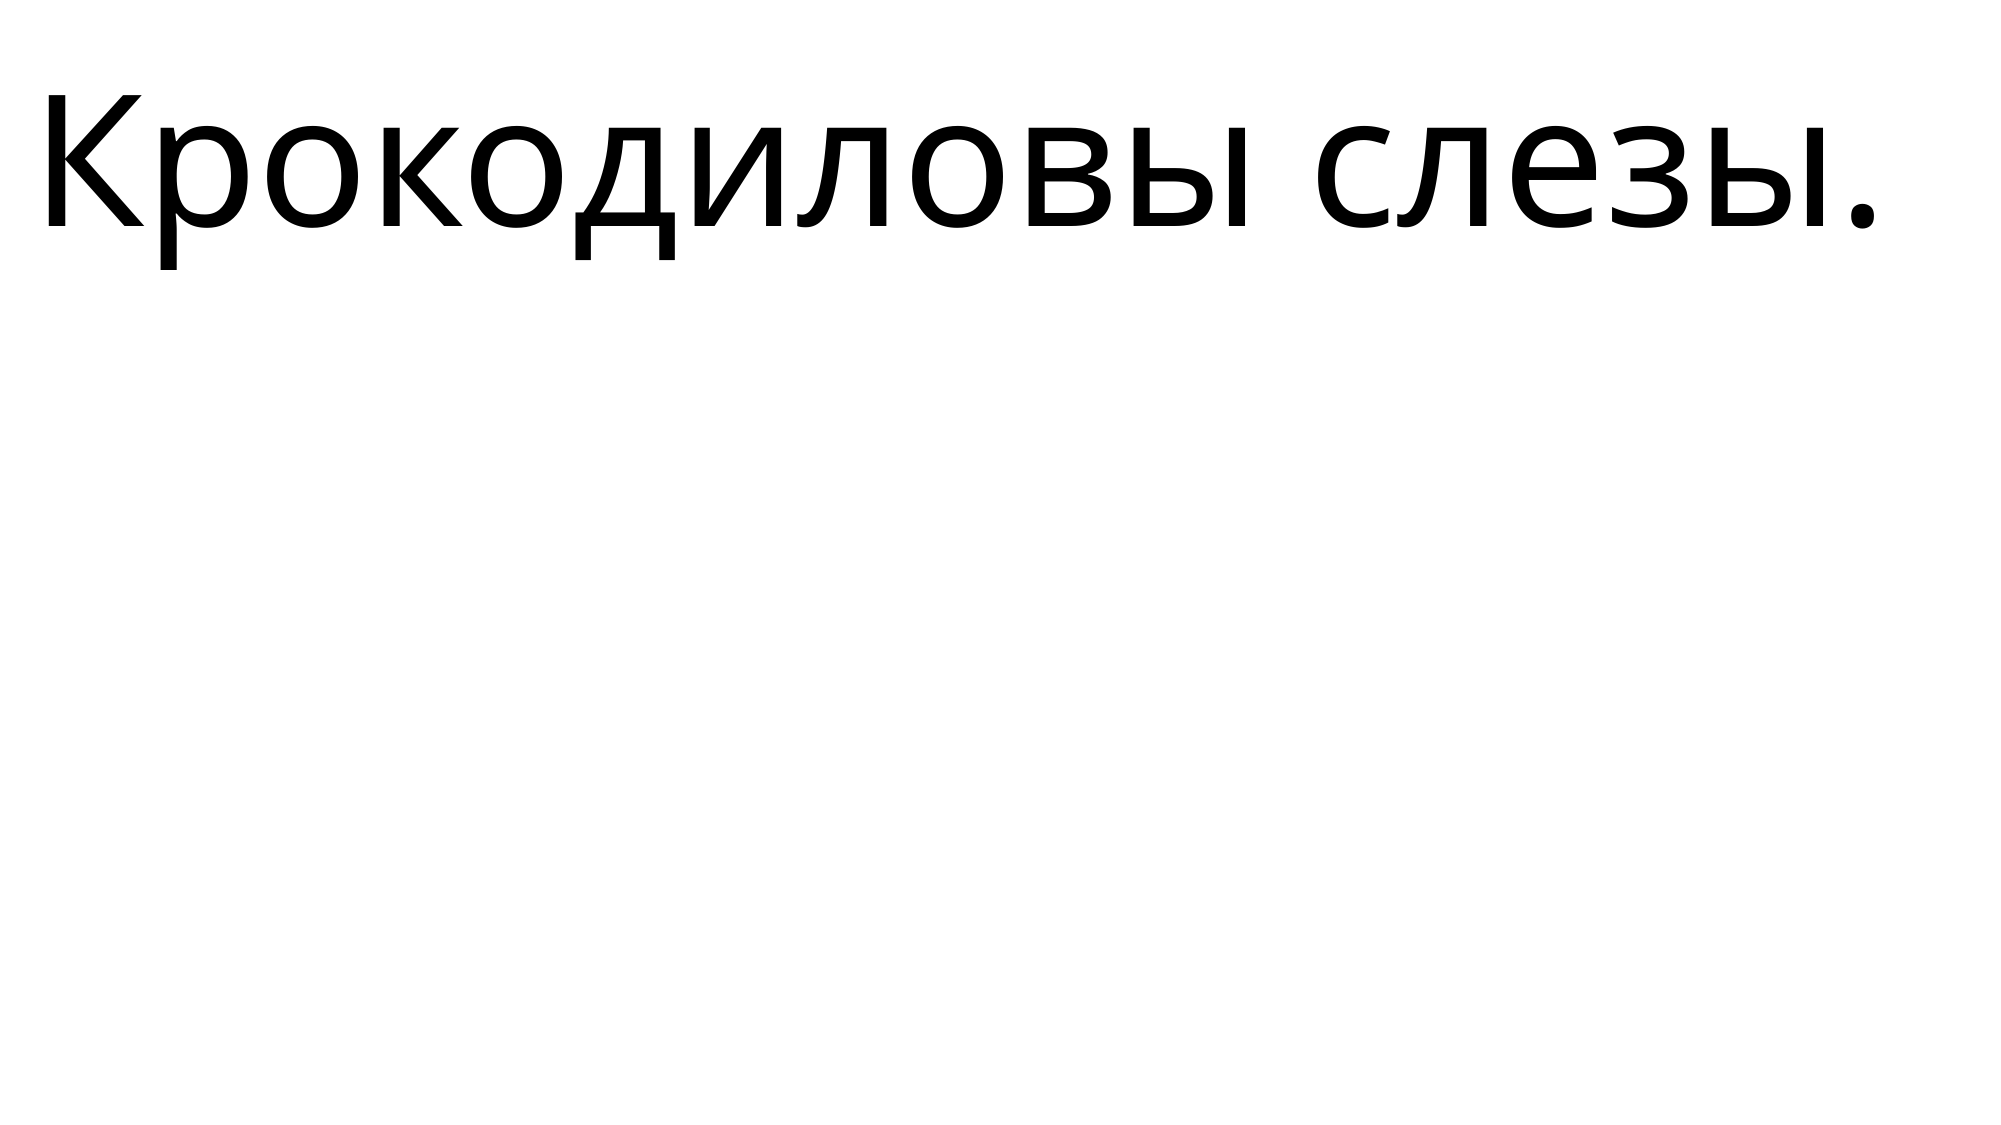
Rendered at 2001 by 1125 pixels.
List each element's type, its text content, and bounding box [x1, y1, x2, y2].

text_box Крокодиловы слезы. [17, 36, 1903, 271]
